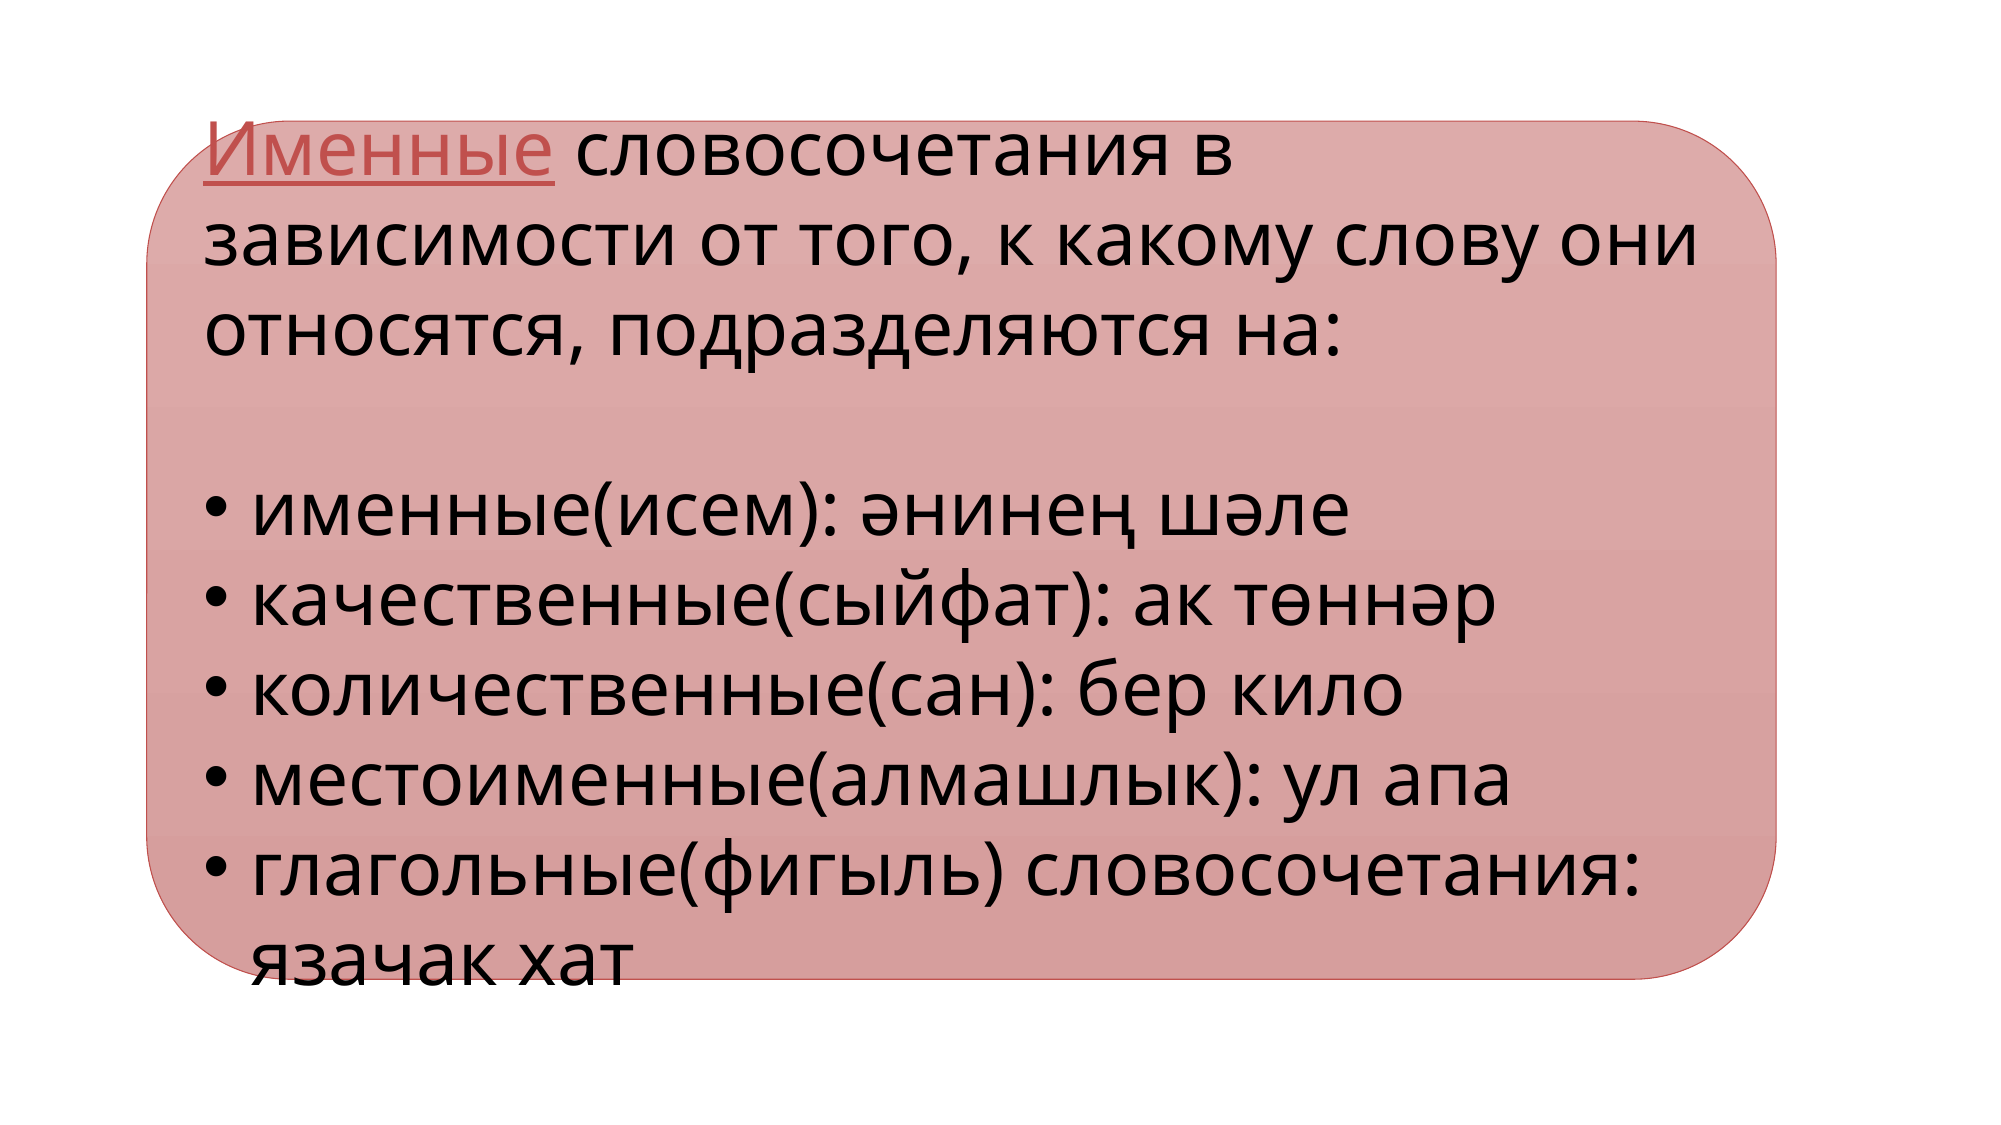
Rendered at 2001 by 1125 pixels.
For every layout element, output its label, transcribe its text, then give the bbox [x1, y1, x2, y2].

text_box Именные словосочетания в зависимости от того, к какому слову они относятся, подразделяются на: именные(исем): әнинең шәле качественные(сыйфат): ак төннәр количественные(сан): бер кило местоименные(алмашлык): ул апа глагольные(фигыль) словосочетания: язачак хат [146, 120, 1777, 980]
